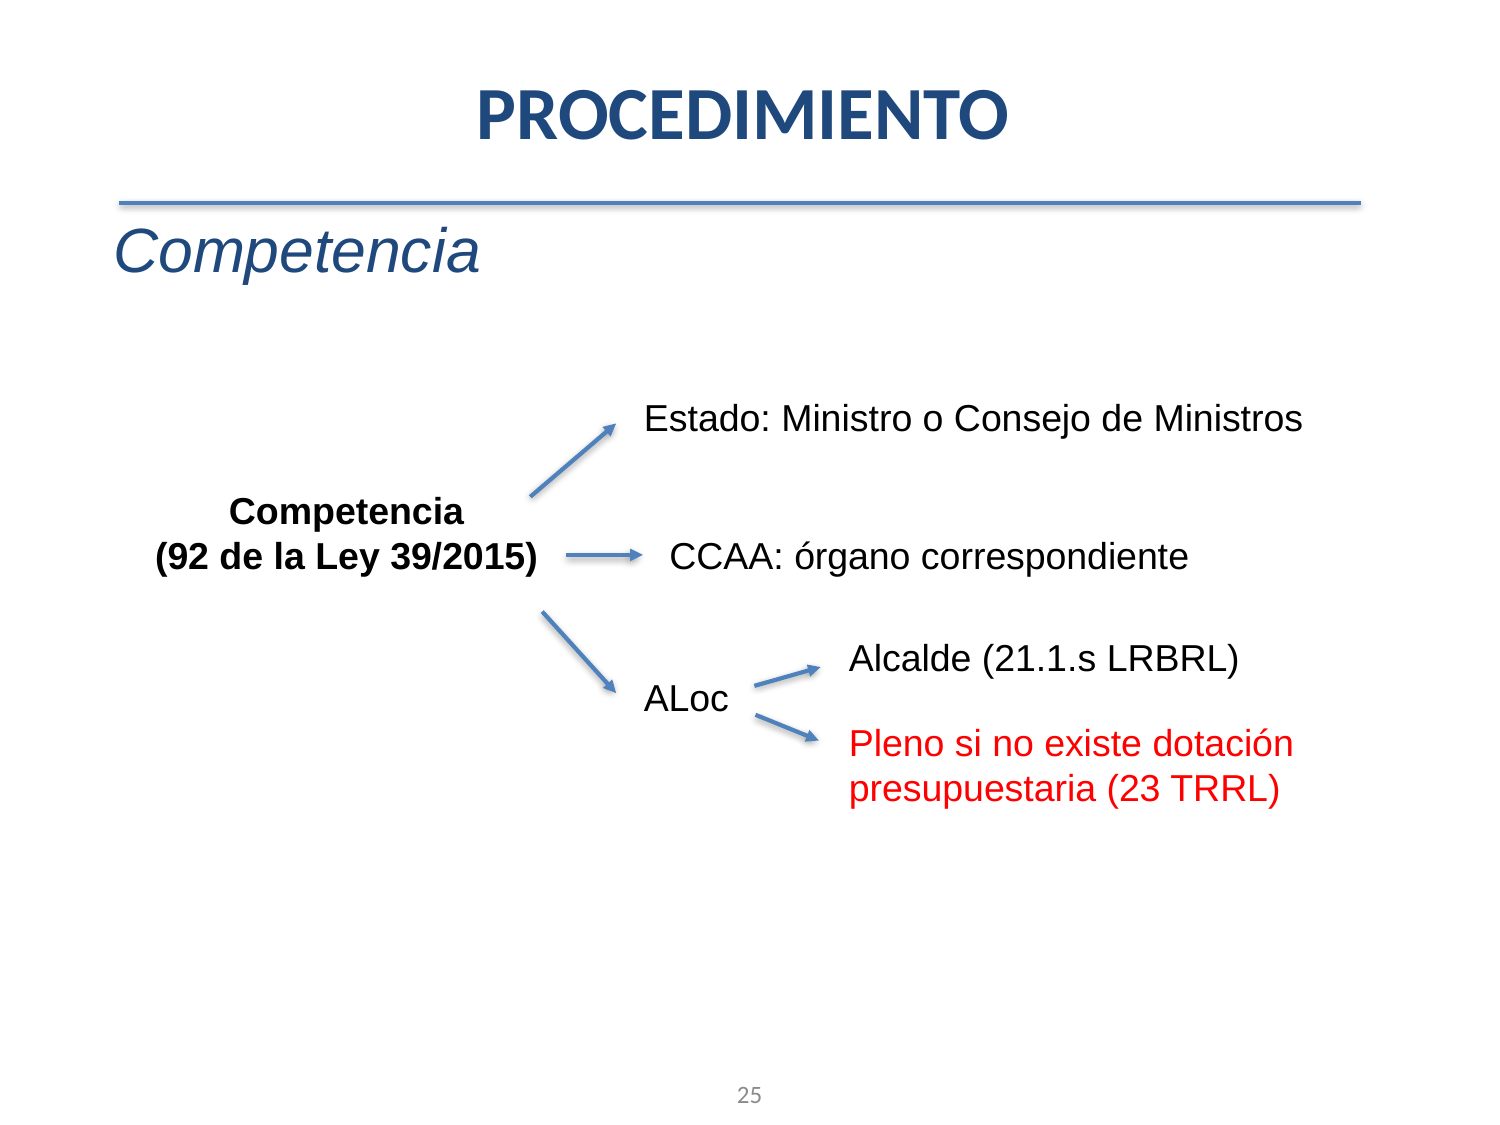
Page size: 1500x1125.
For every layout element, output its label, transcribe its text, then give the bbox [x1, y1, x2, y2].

text_box PROCEDIMIENTO [1, 15, 1500, 203]
text_box Competencia (92 de la Ley 39/2015) [138, 479, 555, 585]
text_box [754, 666, 821, 687]
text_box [541, 611, 617, 694]
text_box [755, 714, 819, 741]
text_box Estado: Ministro o Consejo de Ministros [629, 387, 1348, 447]
text_box CCAA: órgano correspondiente [654, 524, 1374, 585]
text_box Pleno si no existe dotación presupuestaria (23 TRRL) [834, 711, 1500, 817]
slide_number 25 [0, 1063, 1500, 1124]
text_box ALoc [629, 667, 755, 727]
text_box Competencia [98, 202, 497, 293]
text_box [138, 370, 1374, 746]
text_box Alcalde (21.1.s LRBRL) [834, 626, 1500, 687]
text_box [530, 423, 617, 497]
